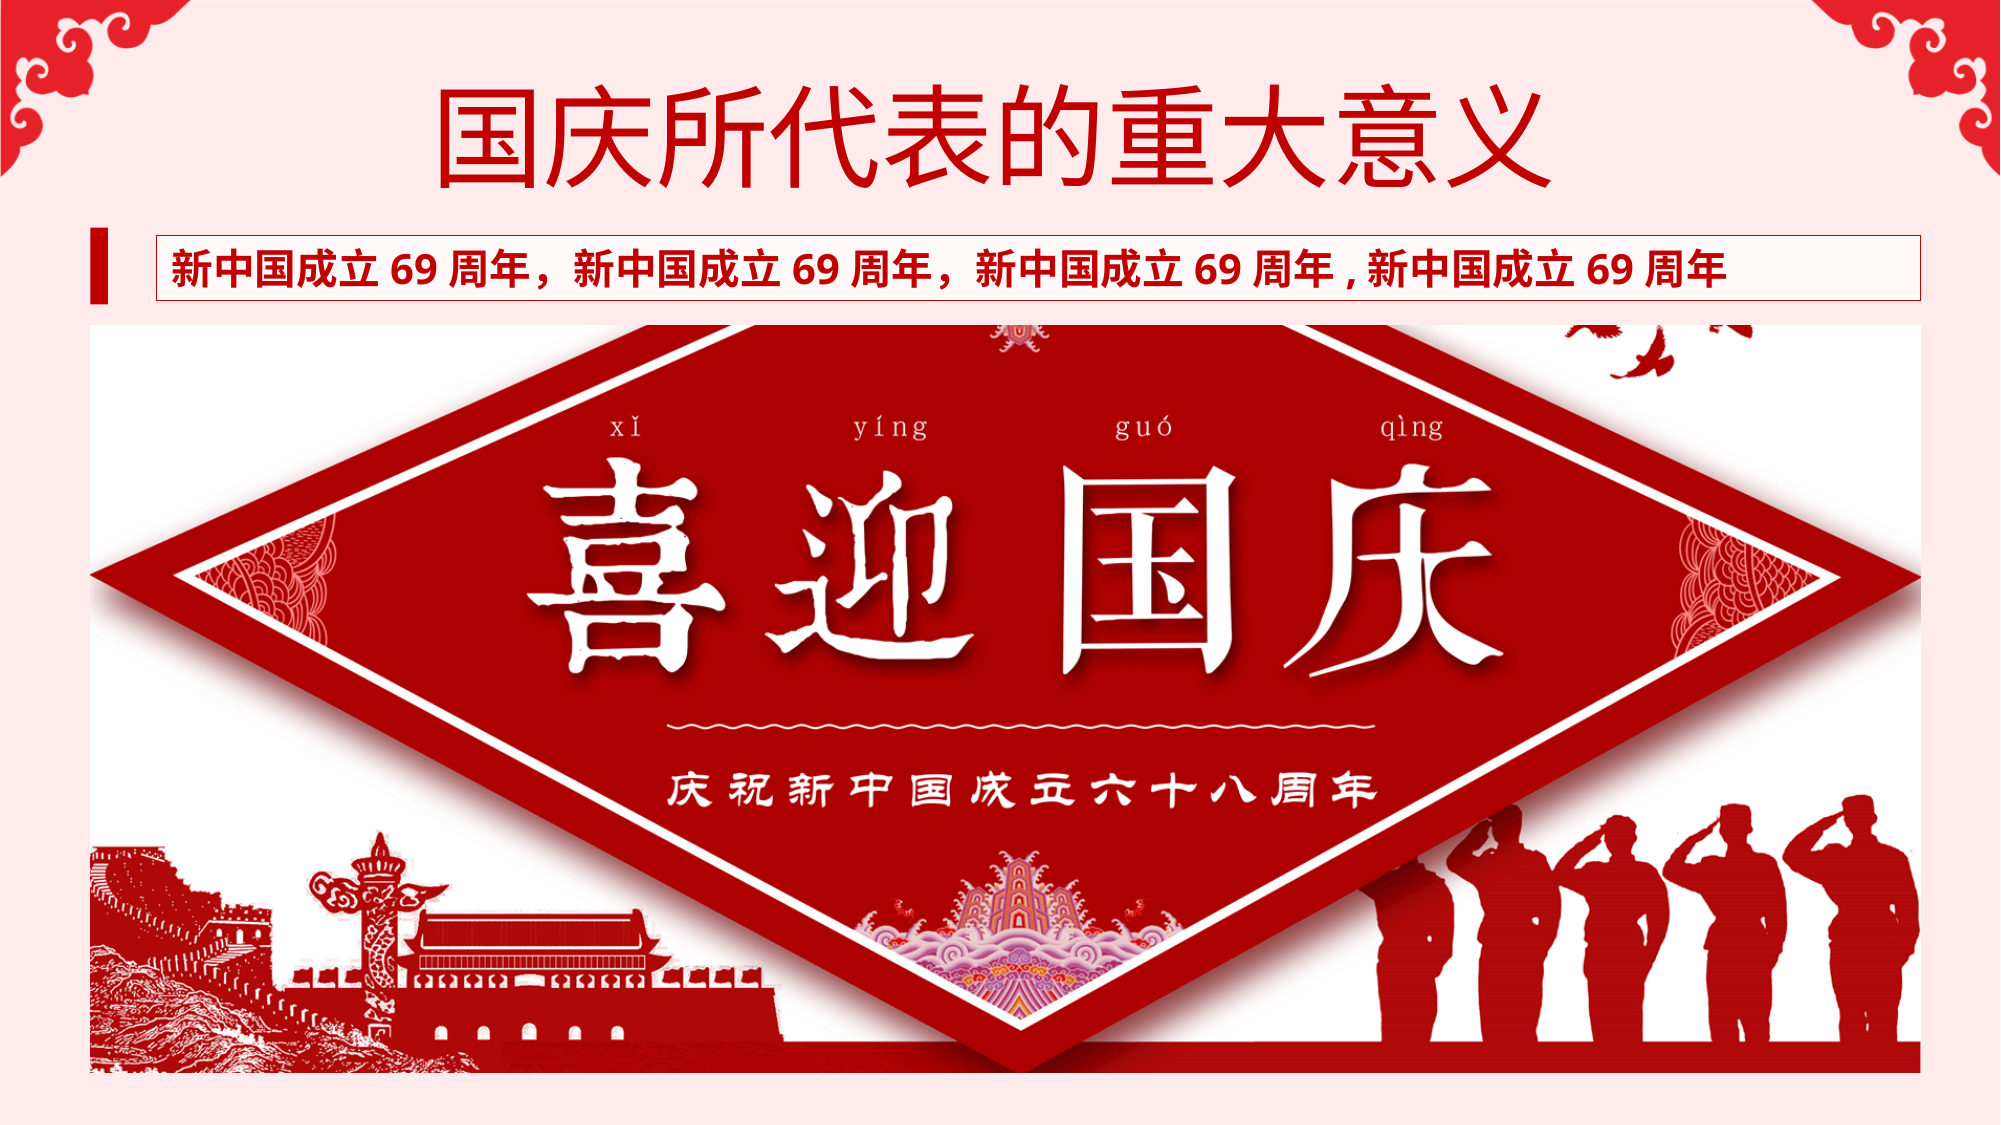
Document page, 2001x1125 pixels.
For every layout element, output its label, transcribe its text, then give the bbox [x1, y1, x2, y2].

text_box 国庆所代表的重大意义 [384, 59, 1604, 210]
text_box 新中国成立69周年，新中国成立69周年，新中国成立69周年,新中国成立69周年 [156, 235, 1921, 301]
picture [0, 0, 2001, 1125]
text_box [89, 227, 109, 305]
